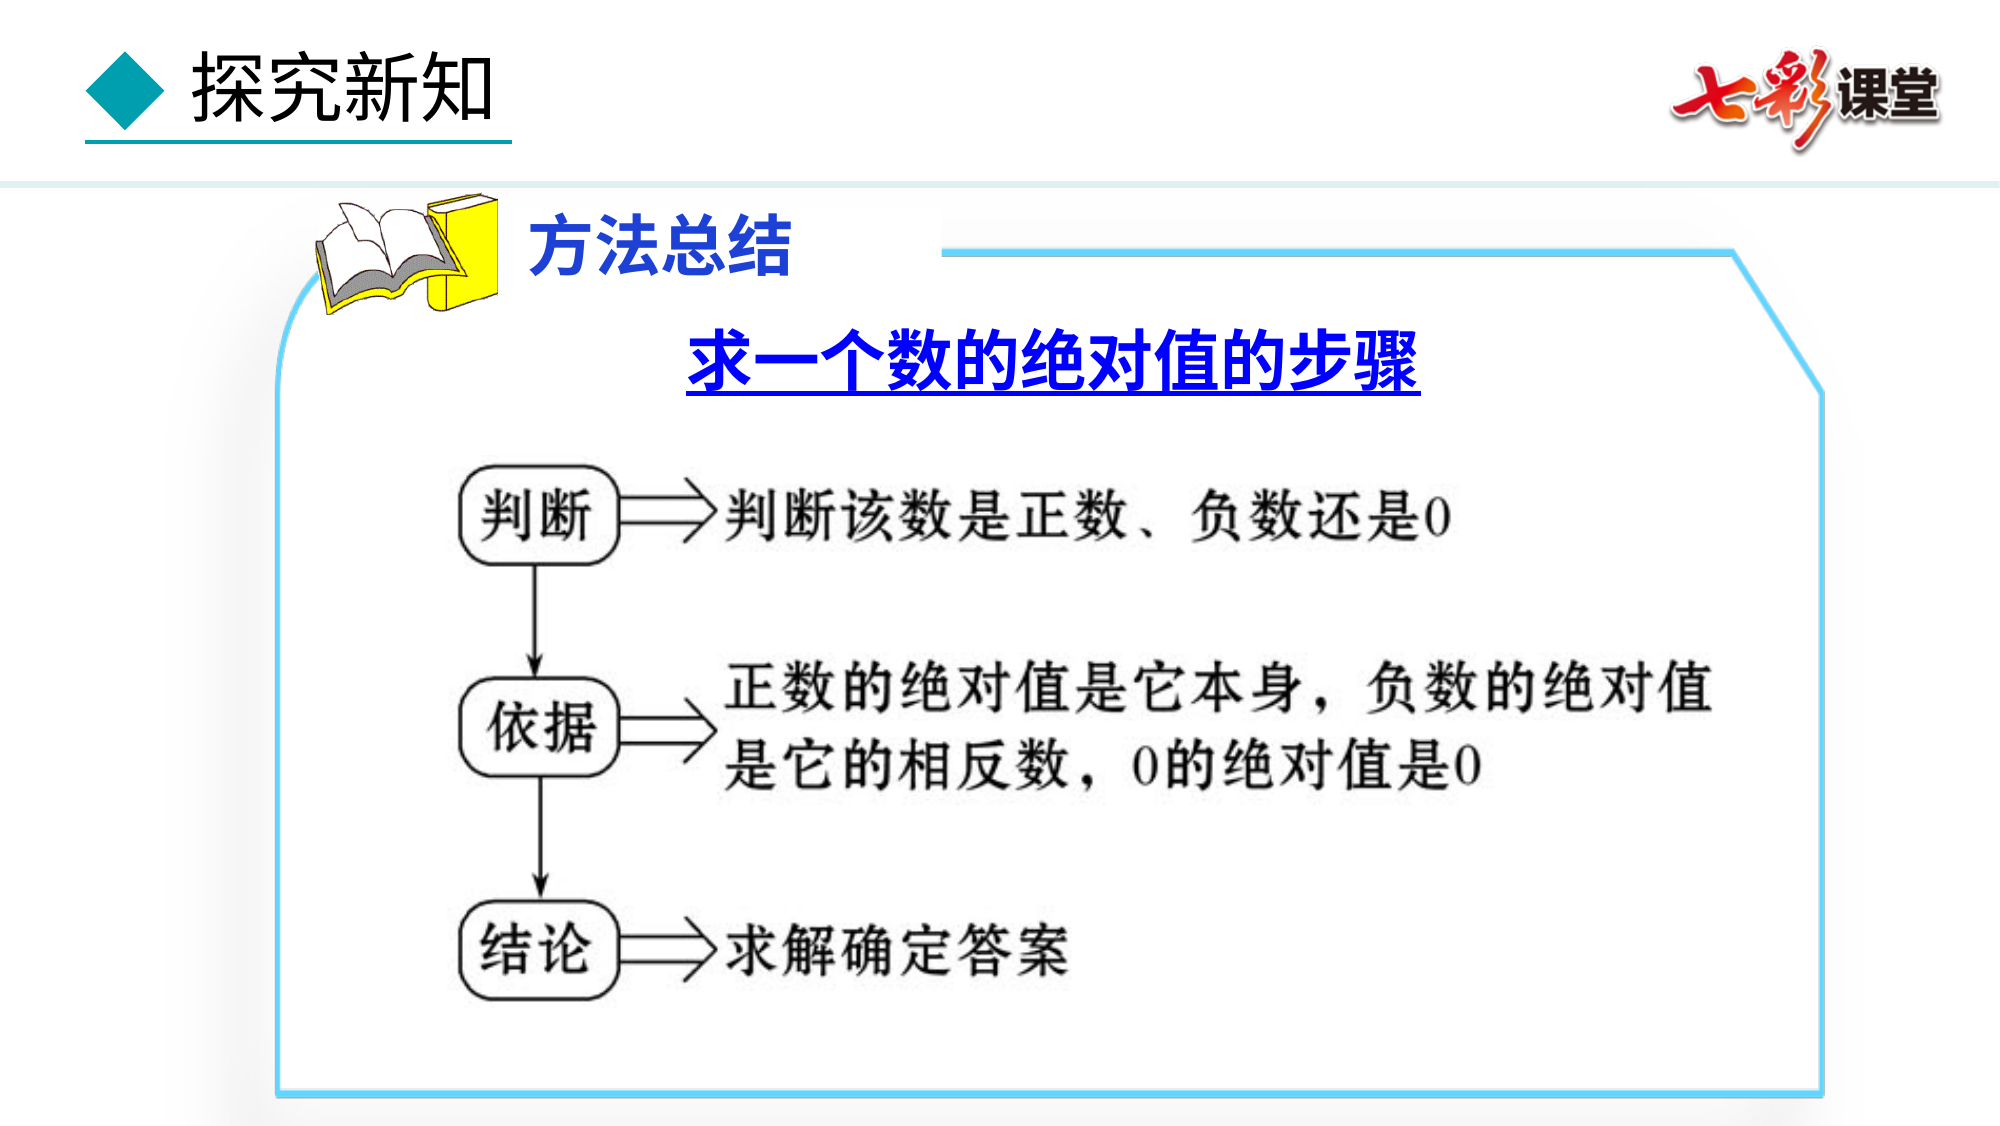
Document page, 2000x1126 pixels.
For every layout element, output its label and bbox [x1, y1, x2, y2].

text_box [152, 163, 1876, 1126]
picture [444, 455, 1727, 1008]
text_box [300, 179, 909, 315]
picture [1666, 42, 1948, 157]
